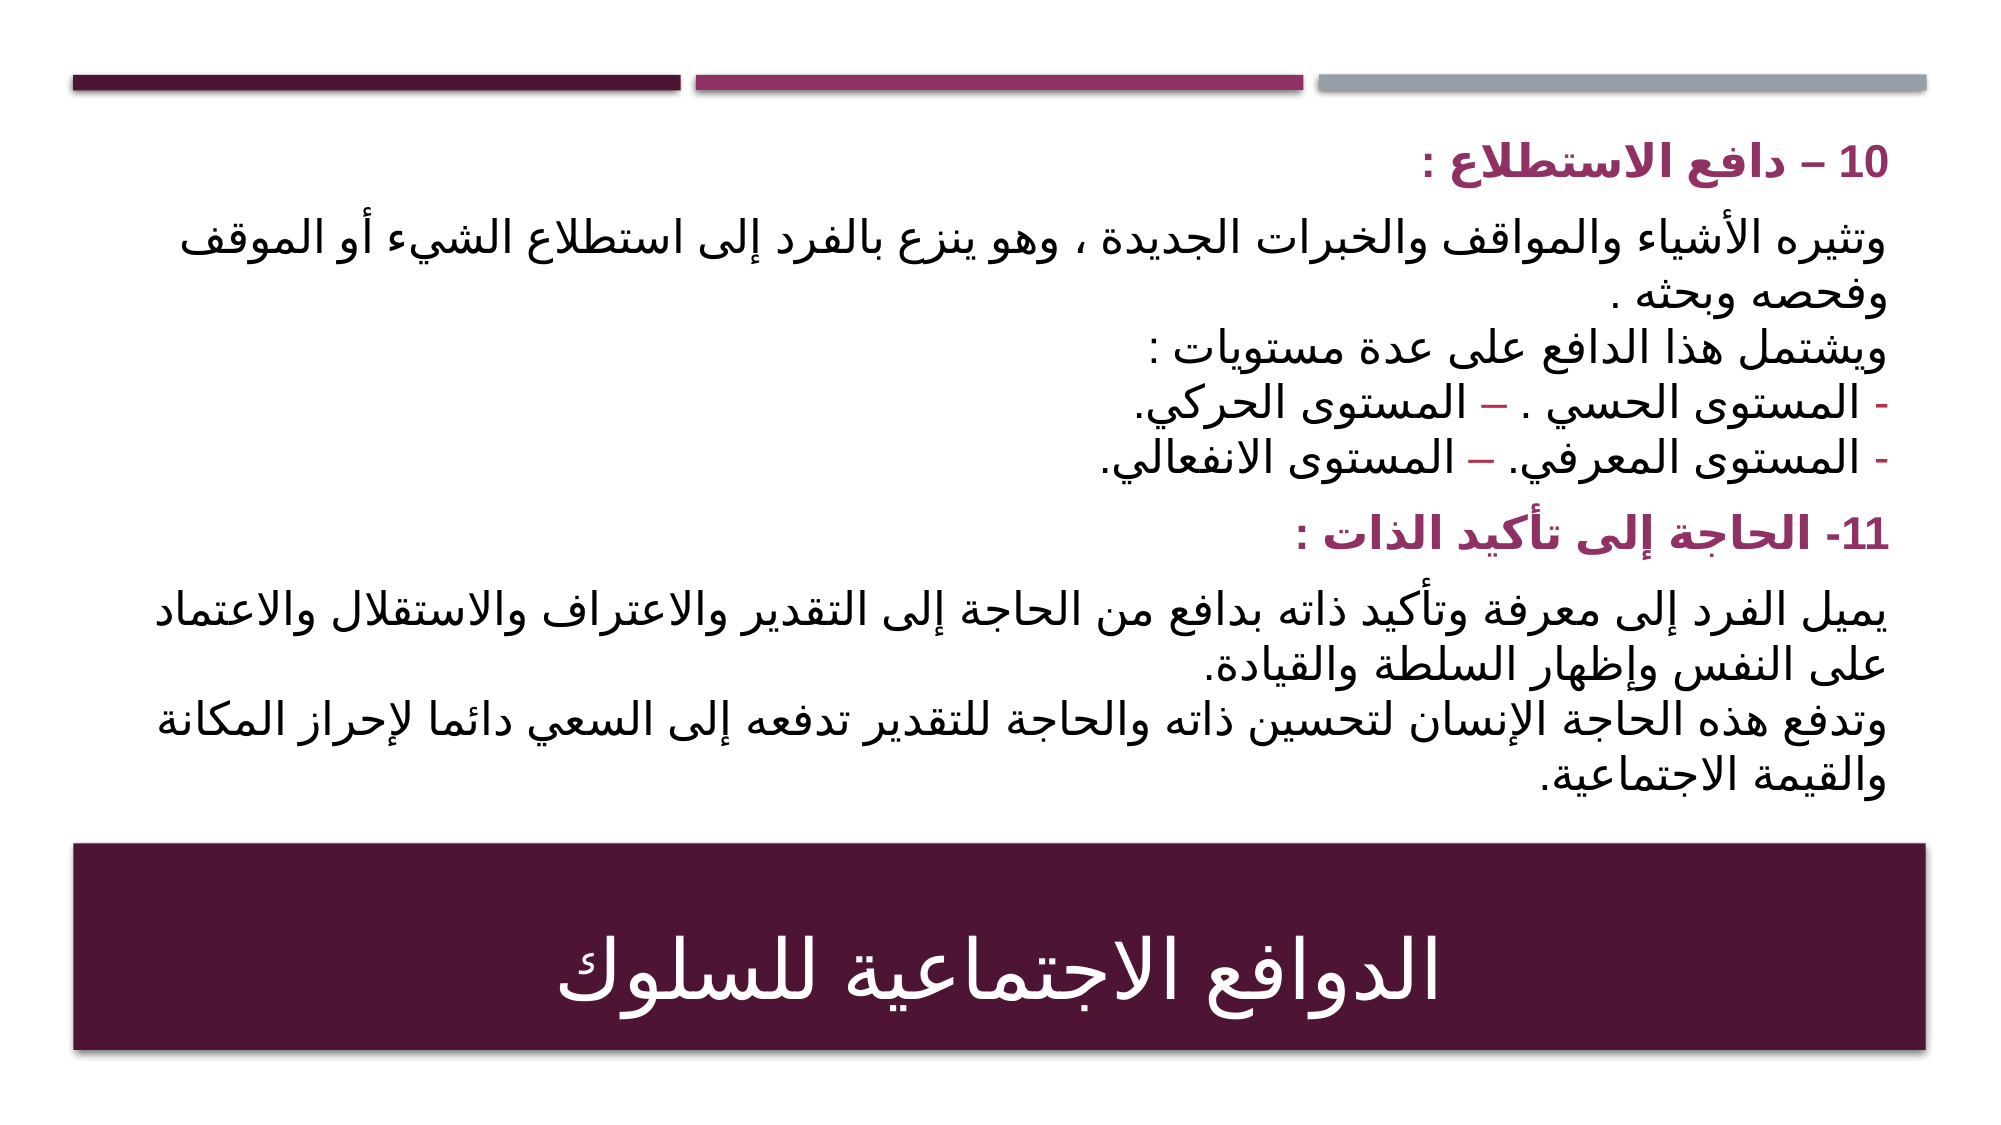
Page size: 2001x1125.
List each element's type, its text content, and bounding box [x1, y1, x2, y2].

title الدوافع الاجتماعية للسلوك [95, 843, 1905, 1090]
list 10 – دافع الاستطلاع : وتثيره الأشياء والمواقف والخبرات الجديدة ، وهو ينزع بالفرد إلى استطلاع الشيء أو الموقف وفحصه وبحثه . ويشتمل هذا الدافع على عدة مستويات : - المستوى الحسي . – المستوى الحركي. - المستوى المعرفي. – المستوى الانفعالي. 11- الحاجة إلى تأكيد الذات : يميل الفرد إلى معرفة وتأكيد ذاته بدافع من الحاجة إلى التقدير والاعتراف والاستقلال والاعتماد على النفس وإظهار السلطة والقيادة. وتدفع هذه الحاجة الإنسان لتحسين ذاته والحاجة للتقدير تدفعه إلى السعي دائما لإحراز المكانة والقيمة الاجتماعية. [95, 123, 1905, 814]
